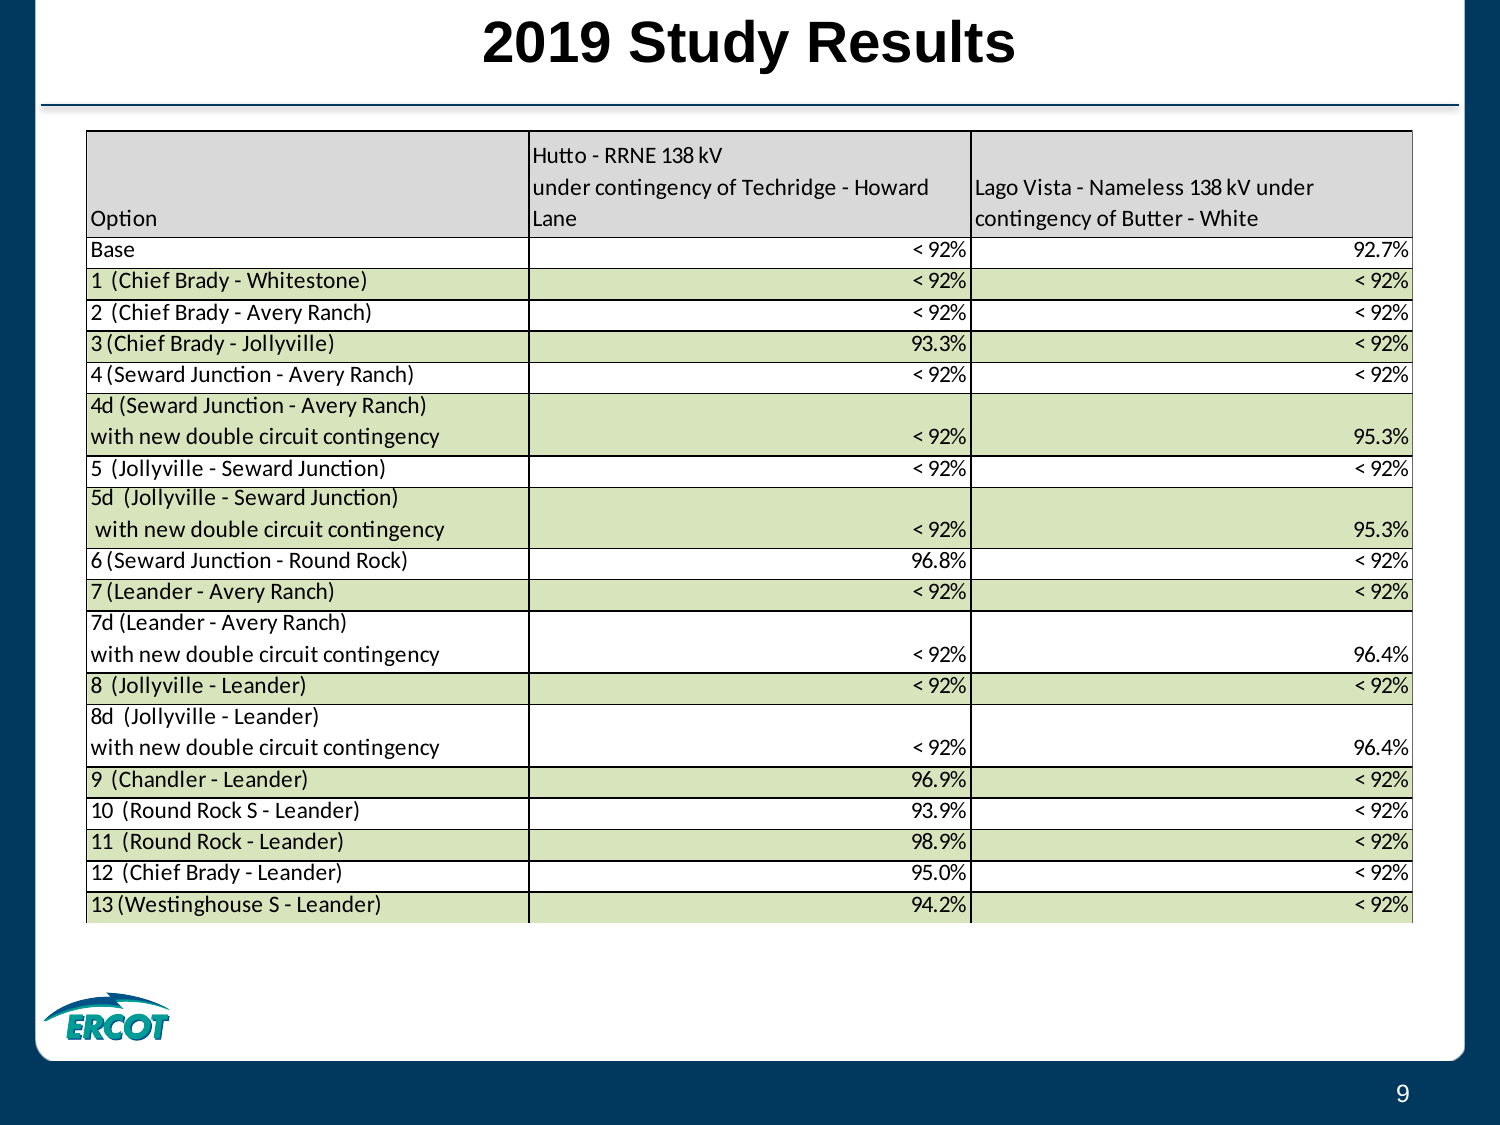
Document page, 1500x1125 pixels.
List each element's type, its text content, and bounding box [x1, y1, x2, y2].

picture [40, 988, 175, 1045]
title 2019 Study Results [75, 0, 1425, 100]
slide_number 9 [1074, 1062, 1425, 1123]
picture [85, 130, 1415, 925]
